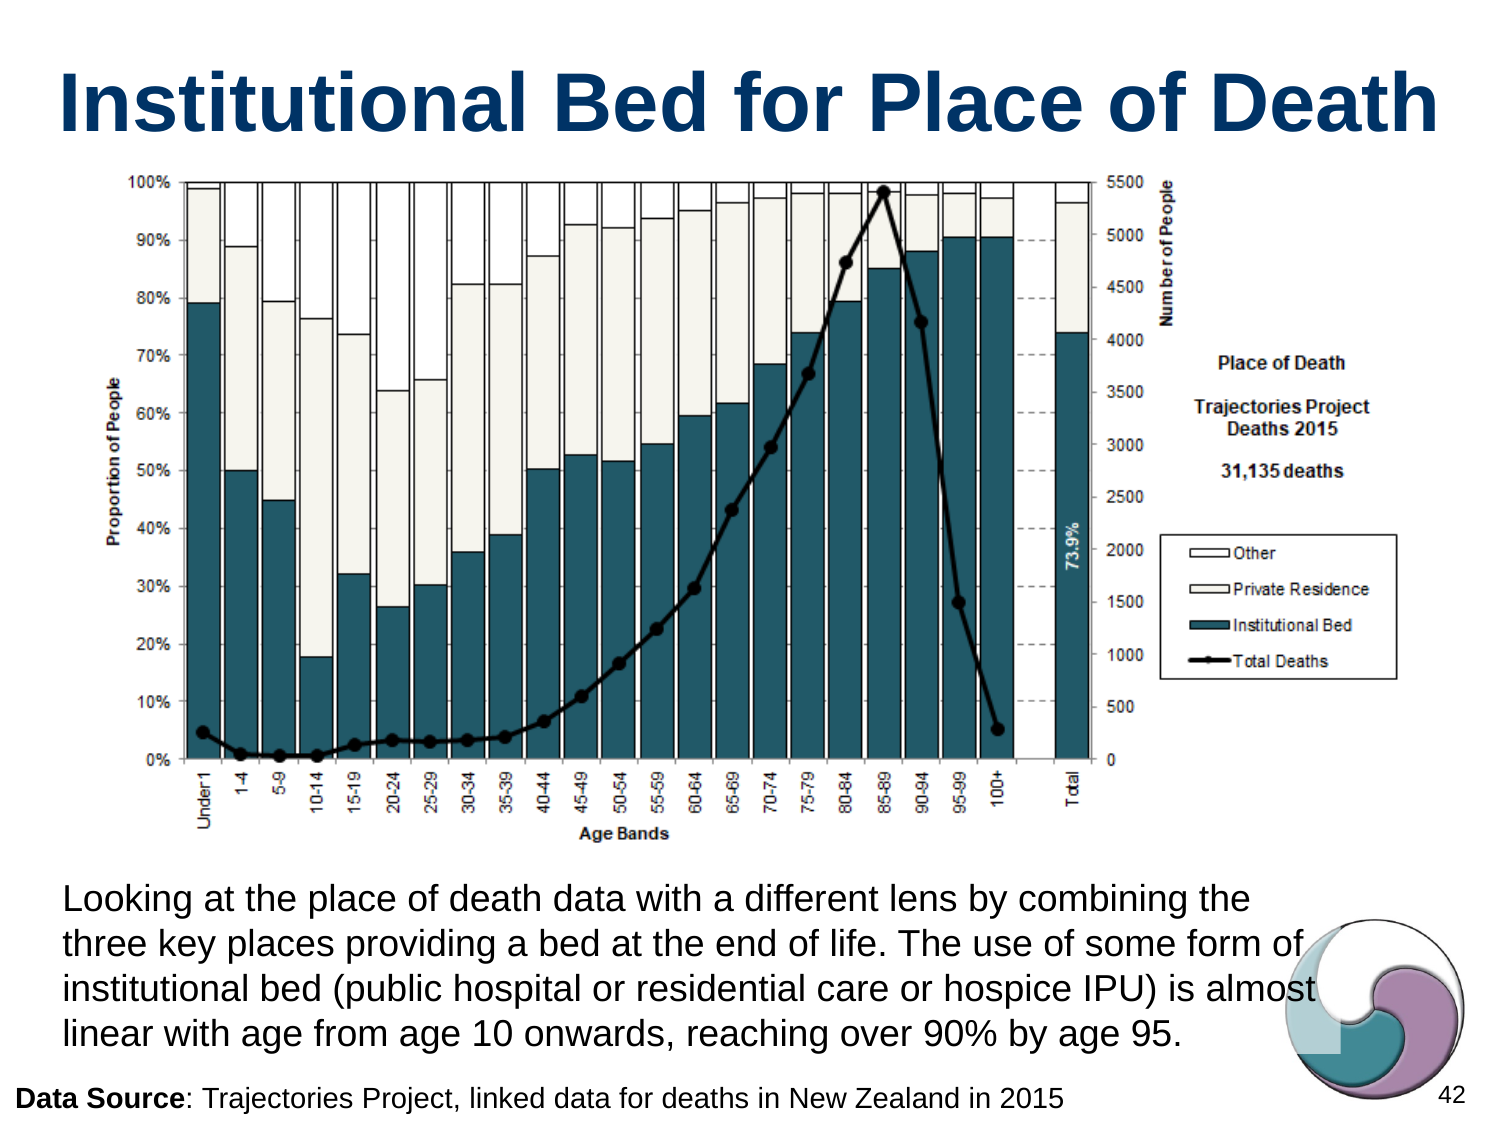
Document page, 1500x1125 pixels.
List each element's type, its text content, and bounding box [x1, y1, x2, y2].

list Looking at the place of death data with a different lens by combining the three key places providing a bed at the end of life. The use of some form of institutional bed (public hospital or residential care or hospice IPU) is almost linear with age from age 10 onwards, reaching over 90% by age 95. [47, 866, 1341, 1055]
list Data Source: Trajectories Project, linked data for deaths in New Zealand in 2015 [0, 1071, 1188, 1123]
picture [1441, 1089, 1447, 1097]
picture [96, 160, 1404, 857]
title Institutional Bed for Place of Death [0, 12, 1500, 200]
picture [1281, 916, 1468, 1101]
